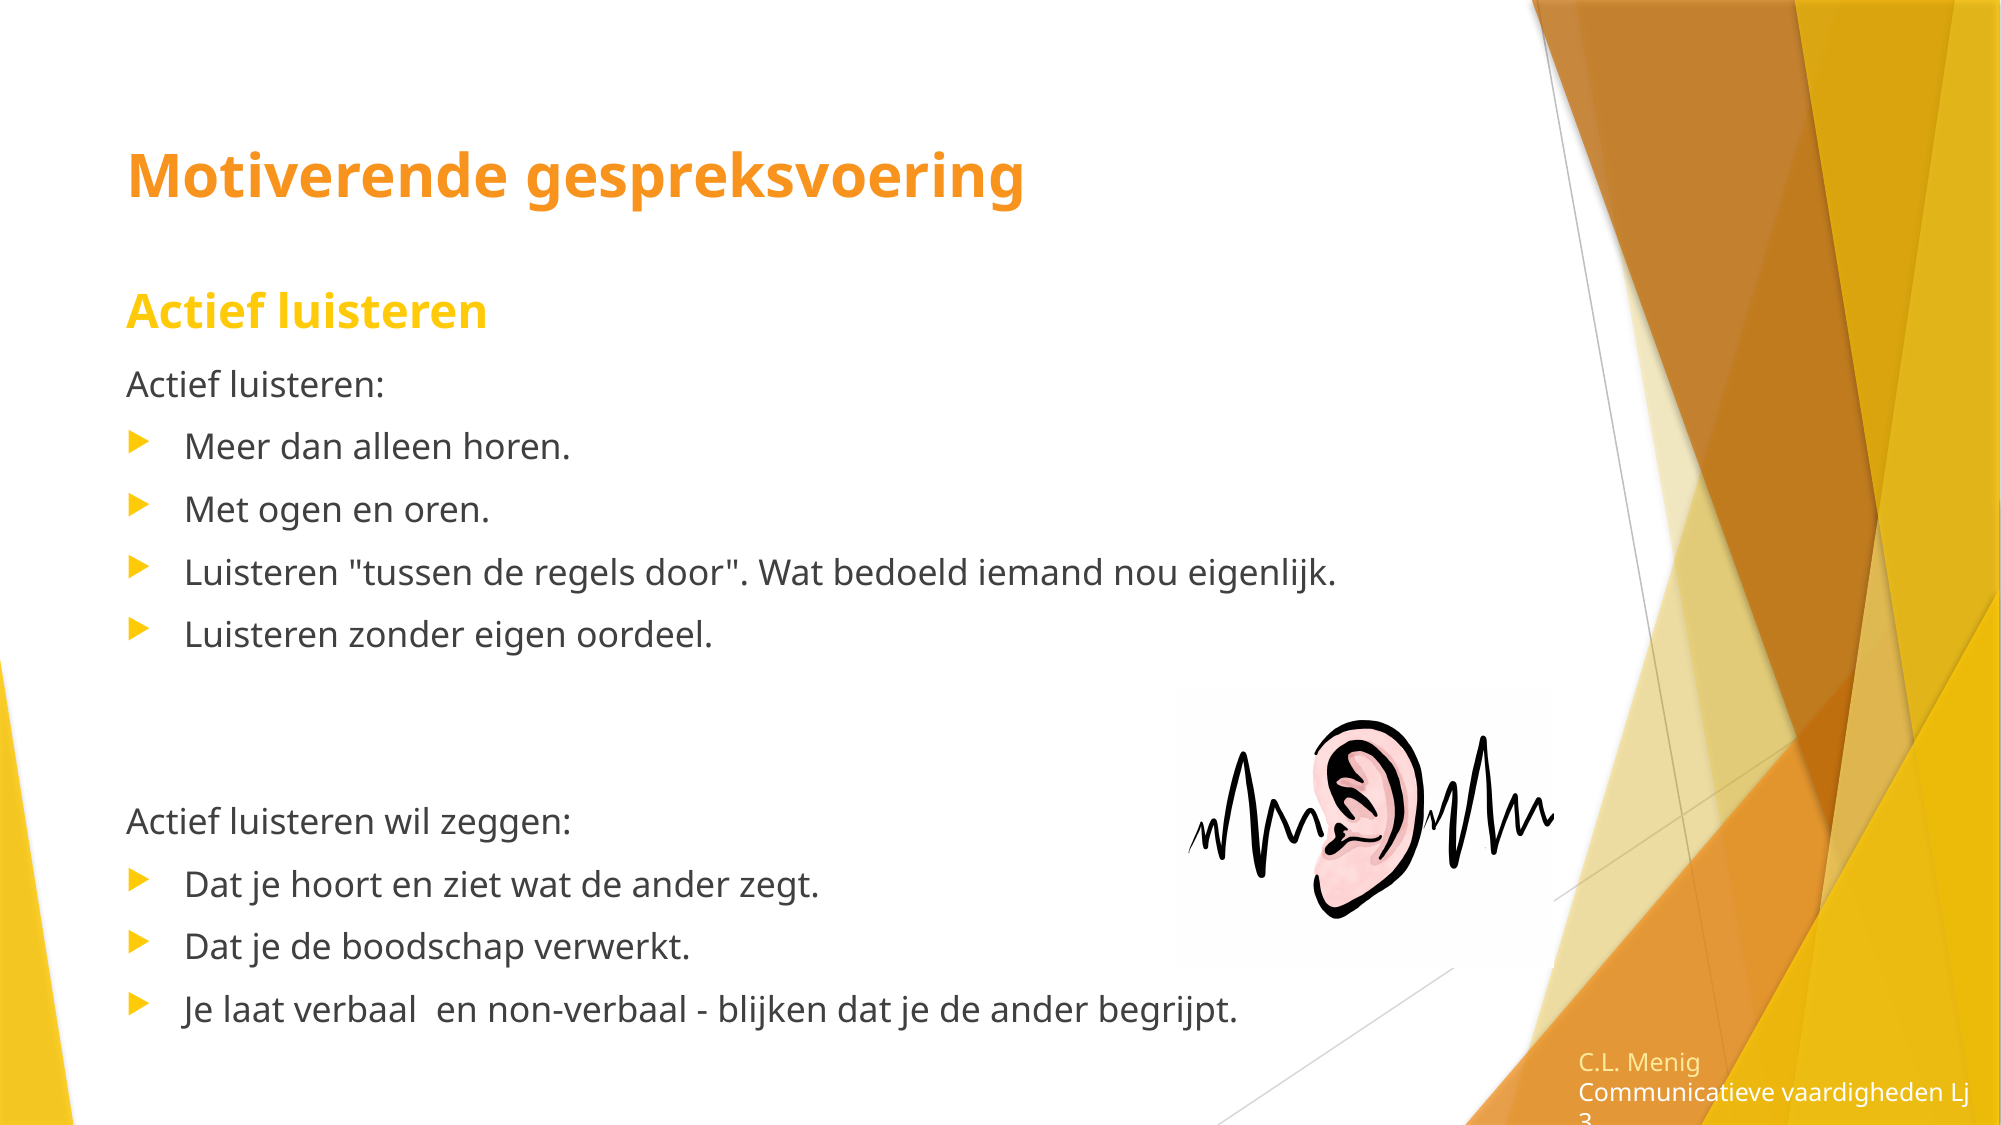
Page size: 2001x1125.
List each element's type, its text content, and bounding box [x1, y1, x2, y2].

list Actief luisteren: Meer dan alleen horen. Met ogen en oren. Luisteren "tussen de regels door". Wat bedoeld iemand nou eigenlijk. Luisteren zonder eigen oordeel. Actief luisteren wil zeggen: Dat je hoort en ziet wat de ander zegt. Dat je de boodschap verwerkt. Je laat verbaal en non-verbaal - blijken dat je de ander begrijpt. [111, 354, 1522, 1039]
picture [1177, 685, 1554, 969]
text_box C.L. Menig Communicatieve vaardigheden Lj 3 [1563, 1038, 2000, 1125]
text_box Motiverende gespreksvoering Actief luisteren [111, 129, 1522, 347]
